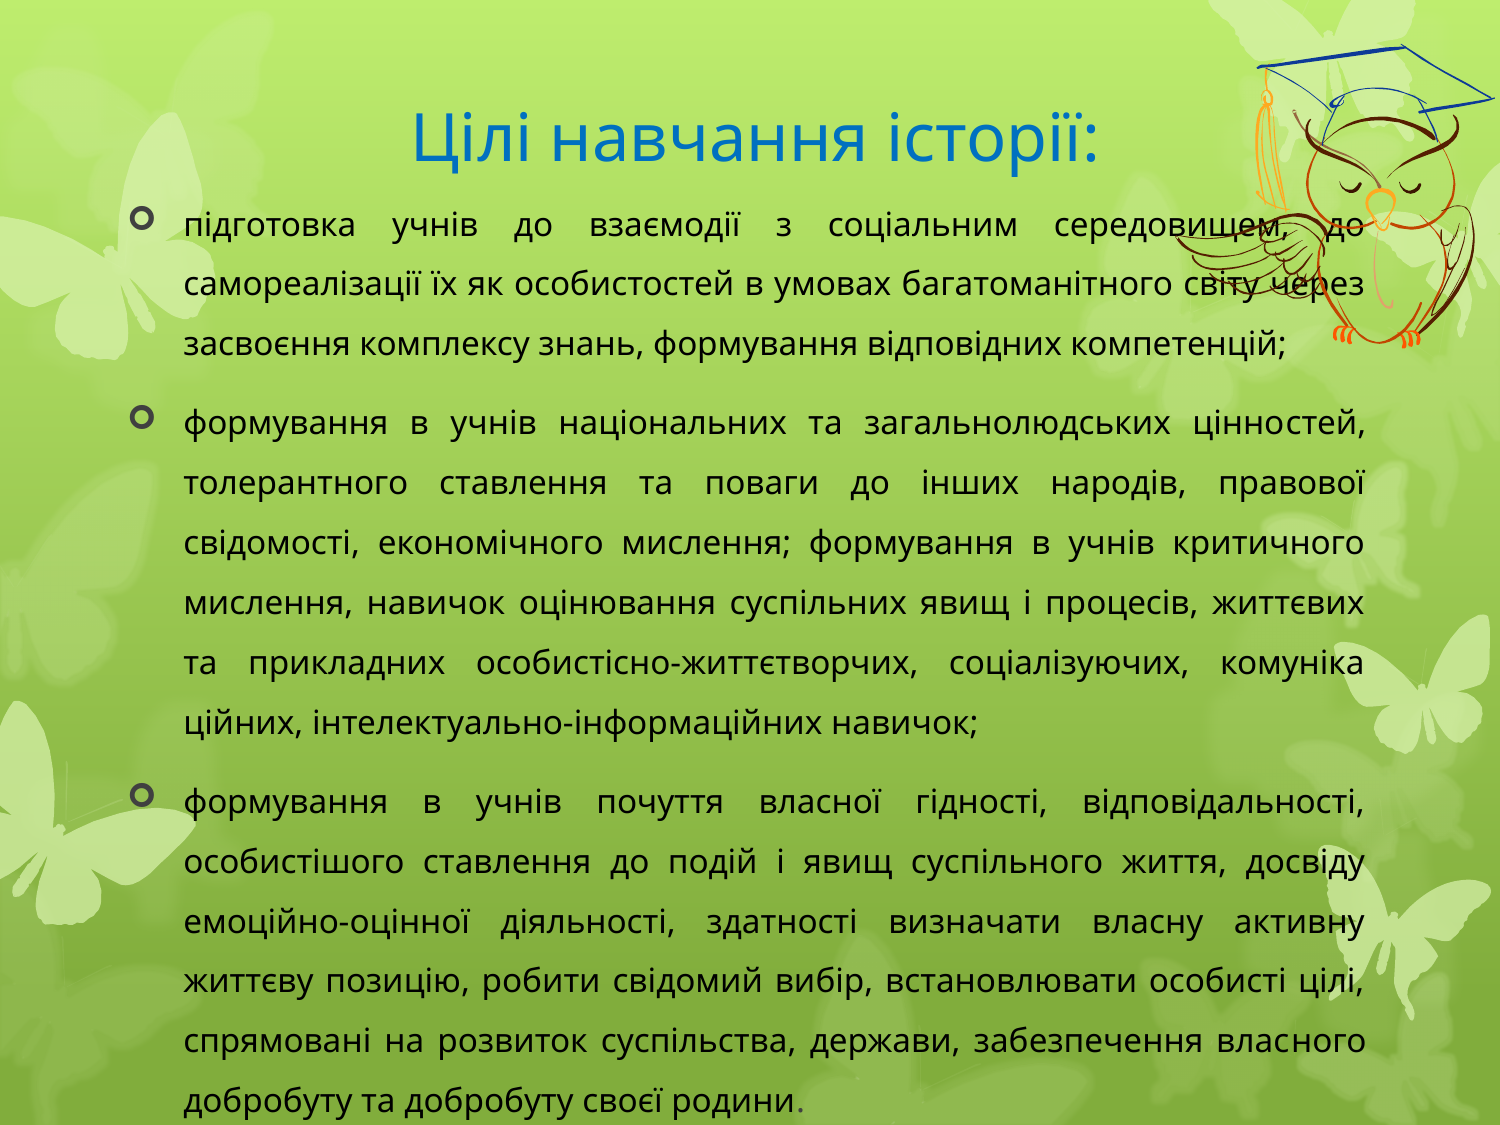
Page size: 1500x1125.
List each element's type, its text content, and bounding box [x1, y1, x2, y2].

list підготовка учнів до взаємодії з соціальним середовищем, до самореалізації їх як особистостей в умовах багатоманітного світу через засвоєння комплексу знань, формування відповідних компетенцій; формування в учнів національних та загальнолюдських цінно­стей, толерантного ставлення та поваги до інших народів, правової свідомості, економічного мислення; формування в учнів критичного мислення, навичок оцінювання суспільних явищ і процесів, життєвих та прикладних особистісно-життєтворчих, соціалізуючих, комуніка­ційних, інтелектуально-інформаційних навичок; формування в учнів почуття власної гідності, відповідальності, особистішого ставлення до подій і явищ суспільного життя, досвіду емоційно-оцінної діяльності, здатності визначати власну активну життєву позицію, робити свідомий вибір, встановлювати особисті цілі, спрямовані на розвиток суспільства, держави, забезпечення влас­ного добробуту та добробуту своєї родини. [112, 255, 1382, 1047]
picture [1173, 42, 1497, 351]
title Цілі навчання історії: [171, 42, 1171, 228]
